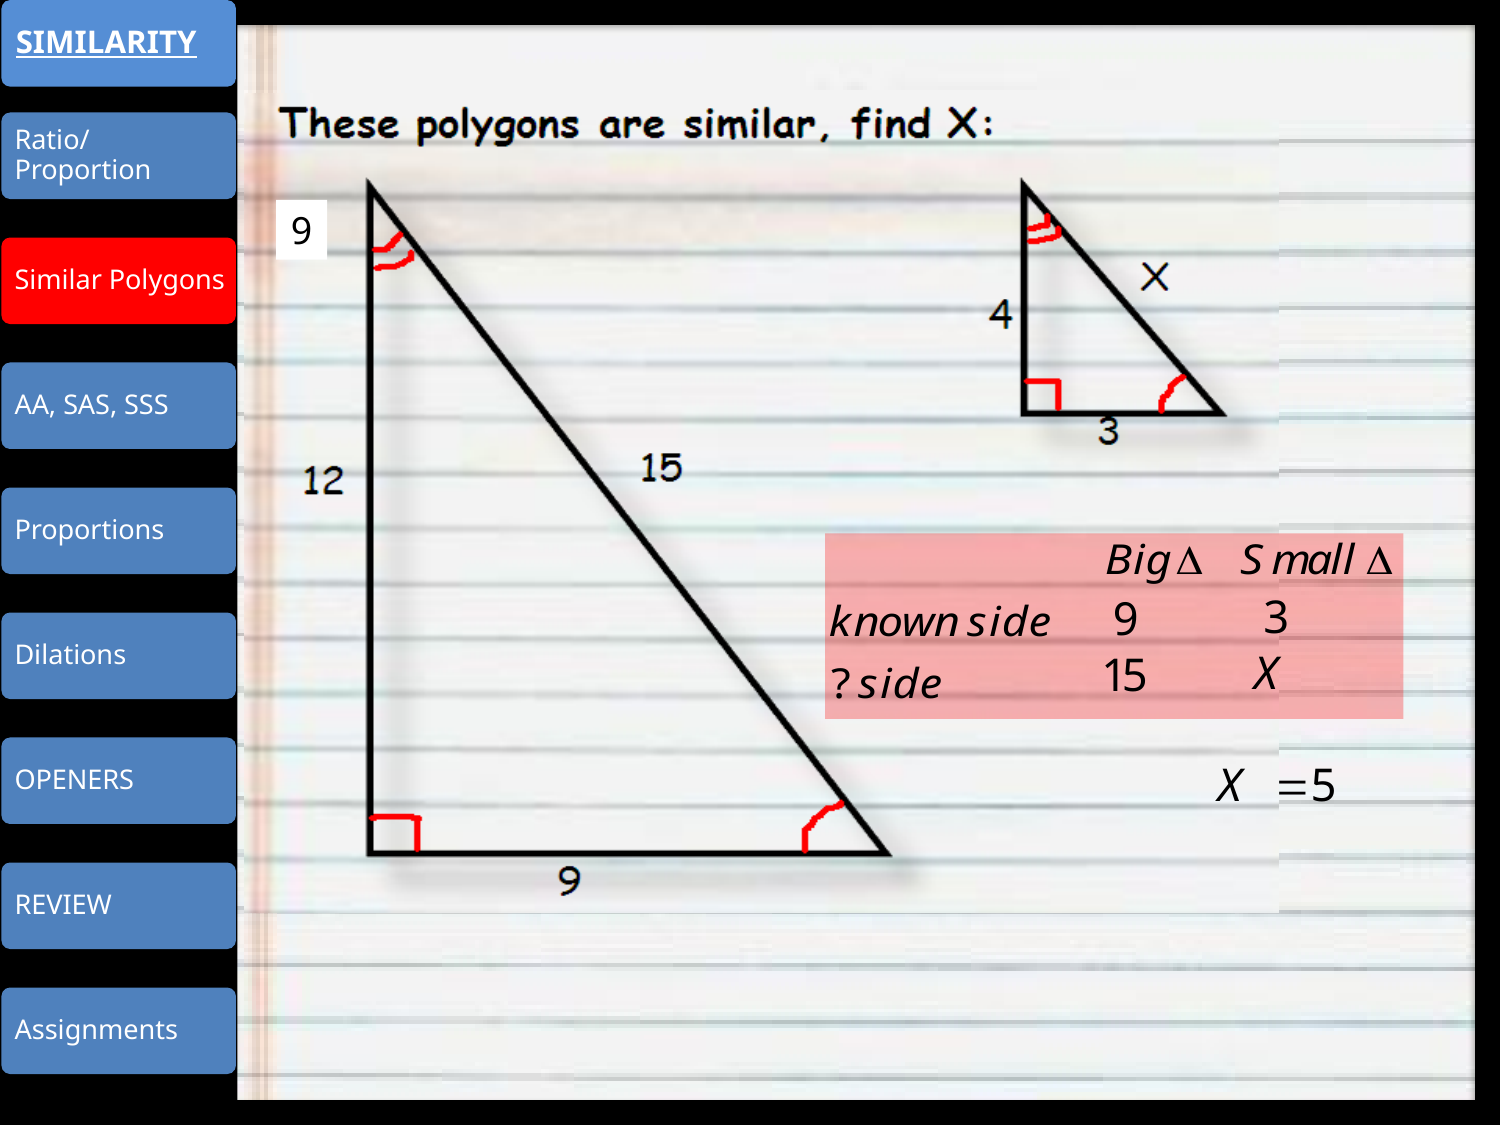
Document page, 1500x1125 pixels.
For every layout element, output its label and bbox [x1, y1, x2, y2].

text_box [1107, 593, 1150, 648]
text_box [1097, 649, 1159, 704]
text_box [0, 0, 238, 1125]
text_box [1248, 647, 1306, 701]
text_box [1259, 591, 1298, 645]
text_box [238, 0, 1500, 1125]
text_box [824, 533, 1404, 720]
picture [244, 93, 1280, 913]
text_box [1211, 759, 1346, 813]
